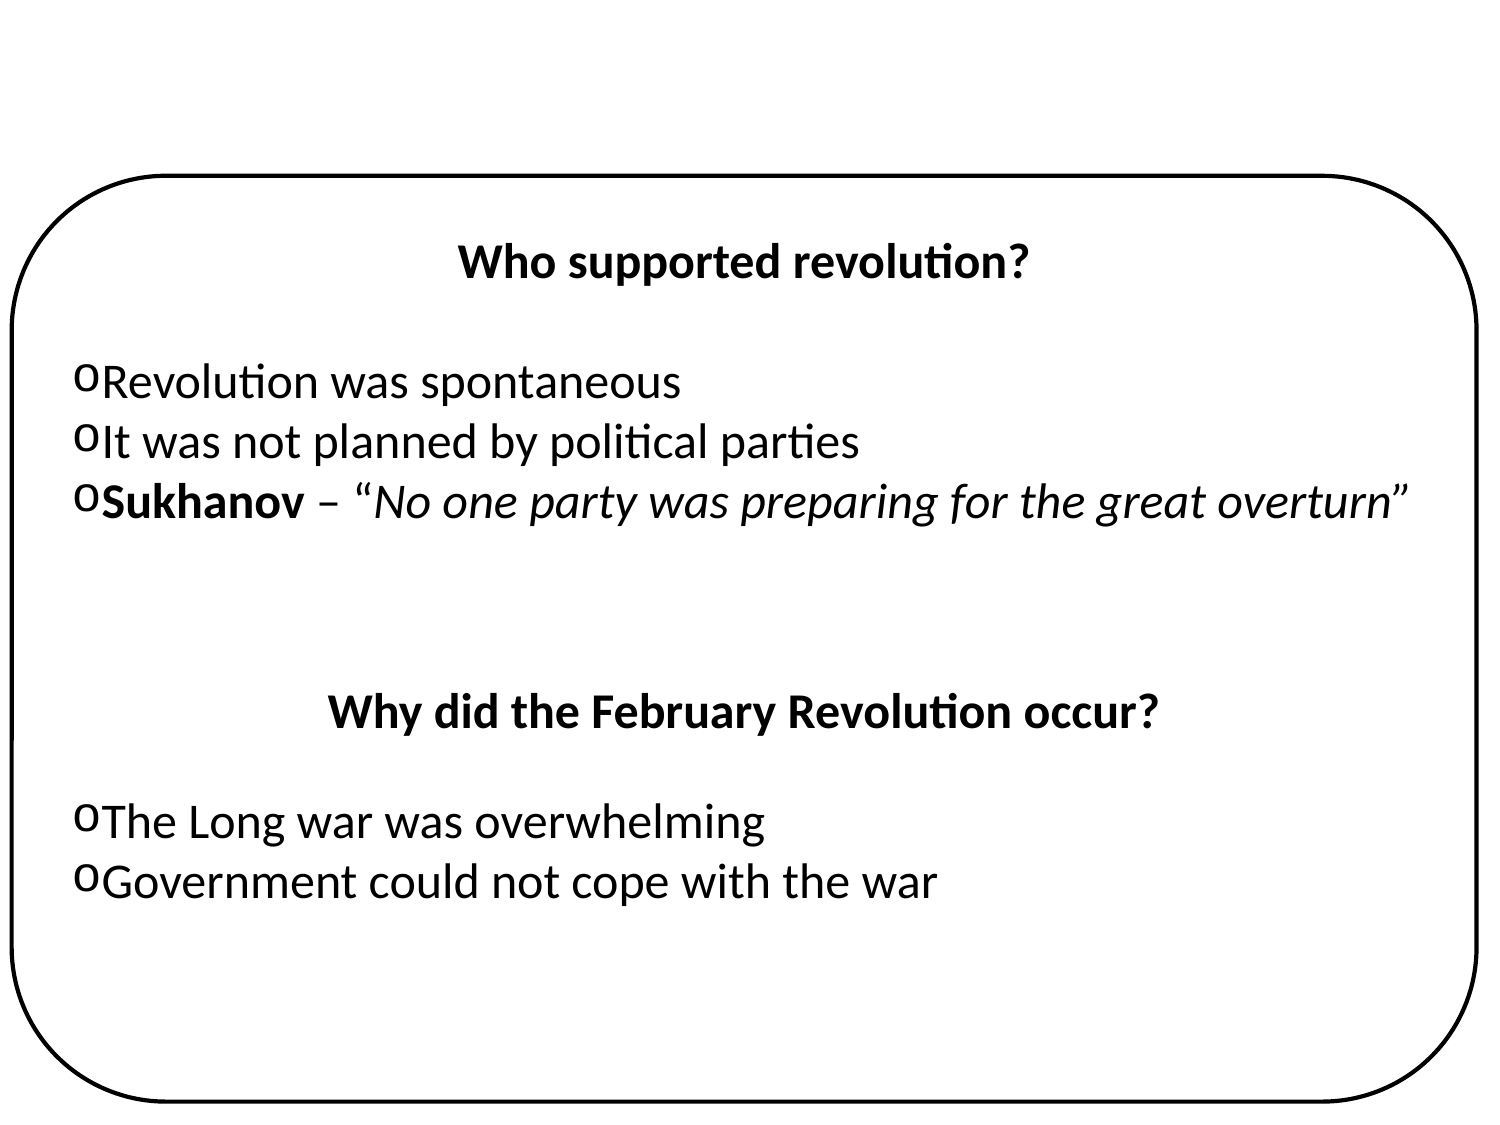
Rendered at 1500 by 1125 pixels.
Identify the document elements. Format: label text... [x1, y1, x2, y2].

text_box Who supported revolution? Revolution was spontaneous It was not planned by political parties Sukhanov – “No one party was preparing for the great overturn” Why did the February Revolution occur? The Long war was overwhelming Government could not cope with the war [9, 173, 1479, 1104]
